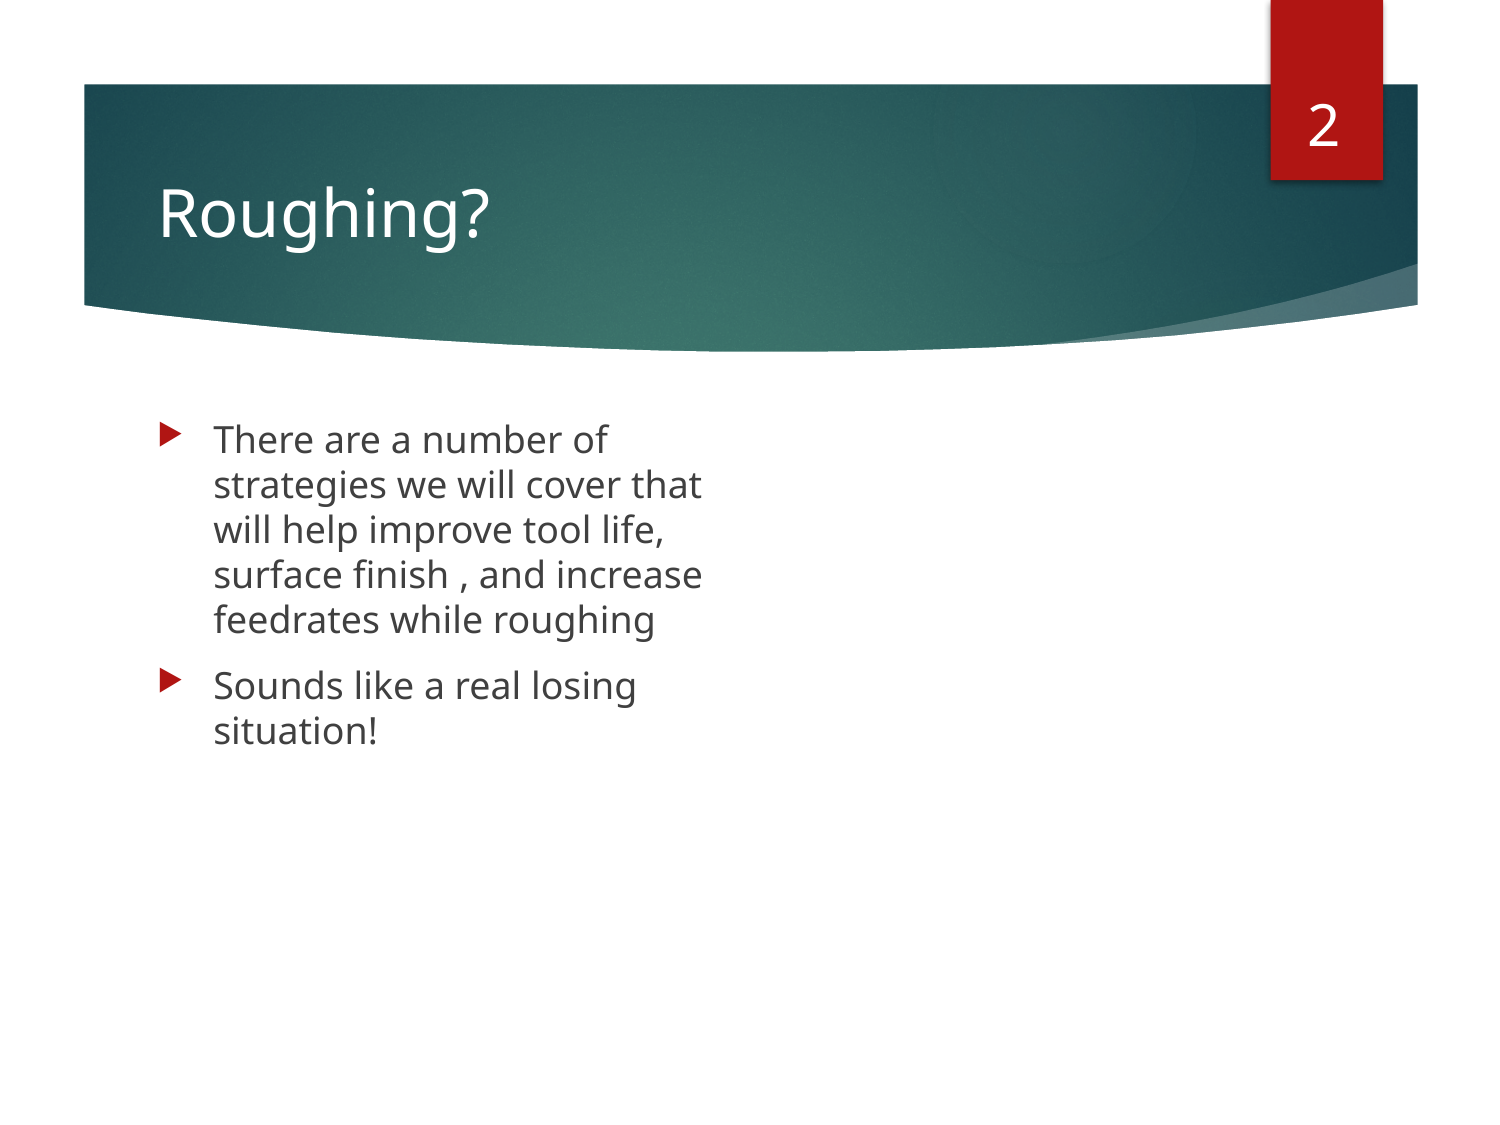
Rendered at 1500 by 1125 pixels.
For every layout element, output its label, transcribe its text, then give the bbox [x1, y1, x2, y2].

slide_number 2 [1259, 48, 1390, 175]
list There are a number of strategies we will cover that will help improve tool life, surface finish , and increase feedrates while roughing Sounds like a real losing situation! [142, 408, 739, 988]
title Roughing? [142, 152, 1244, 269]
